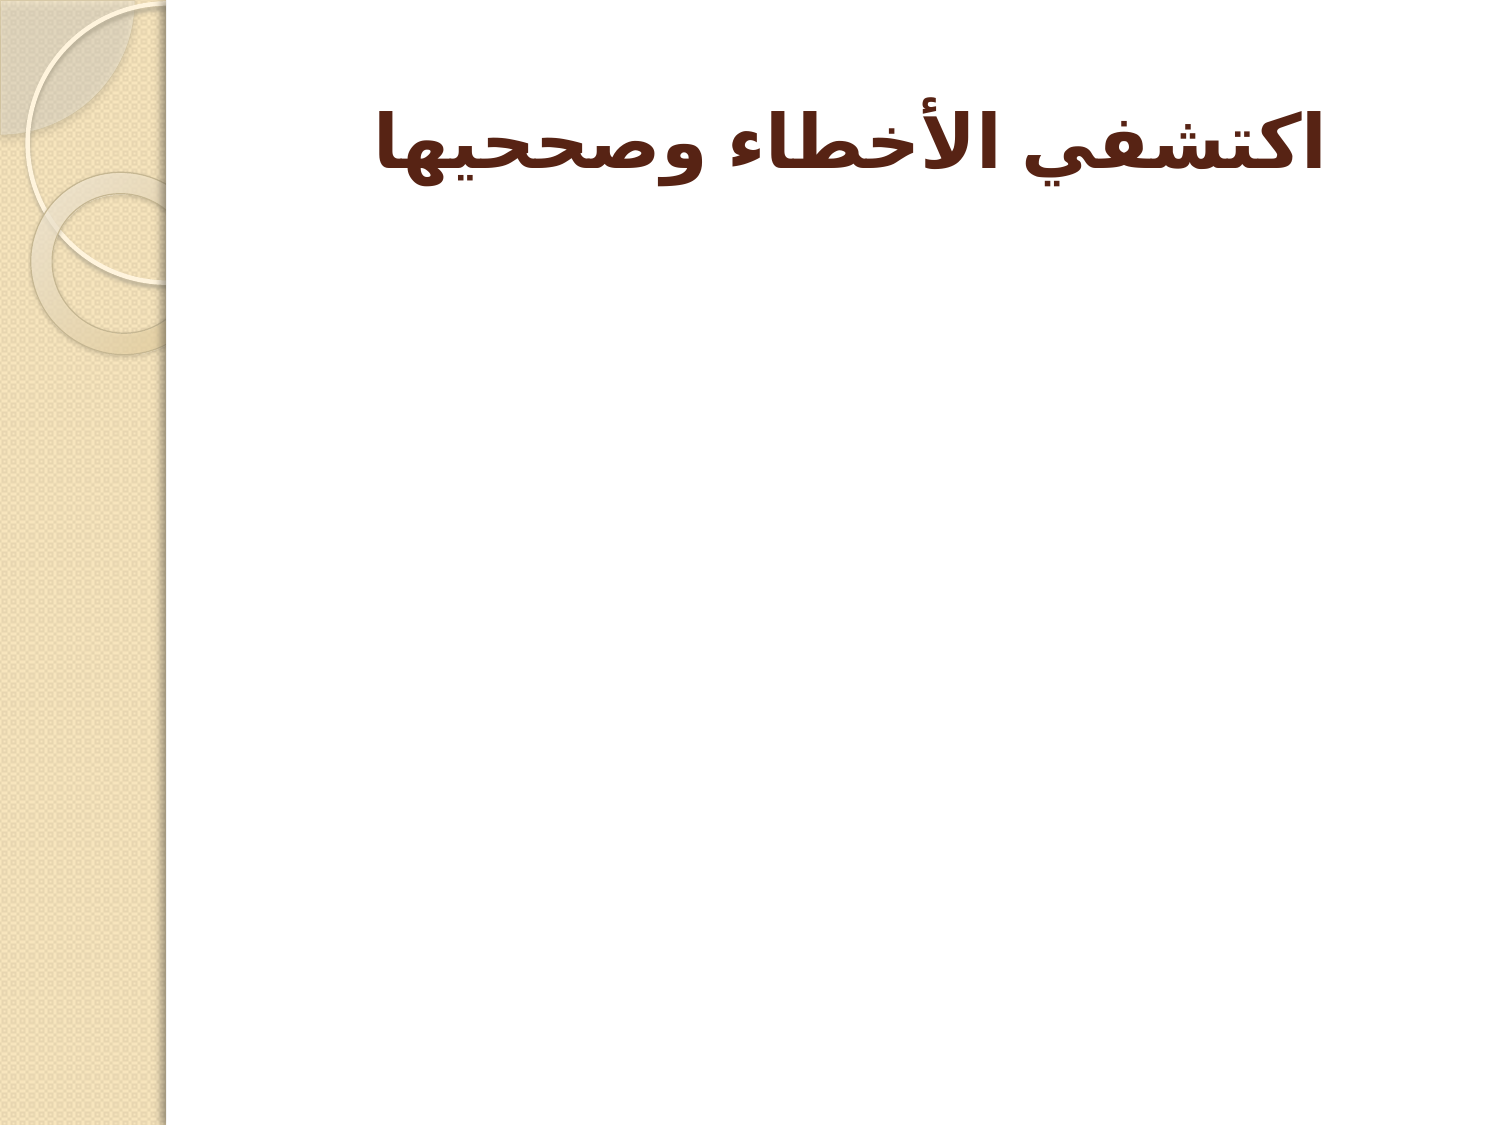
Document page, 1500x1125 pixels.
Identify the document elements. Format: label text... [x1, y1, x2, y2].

title اكتشفي الأخطاء وصححيها [235, 45, 1466, 233]
